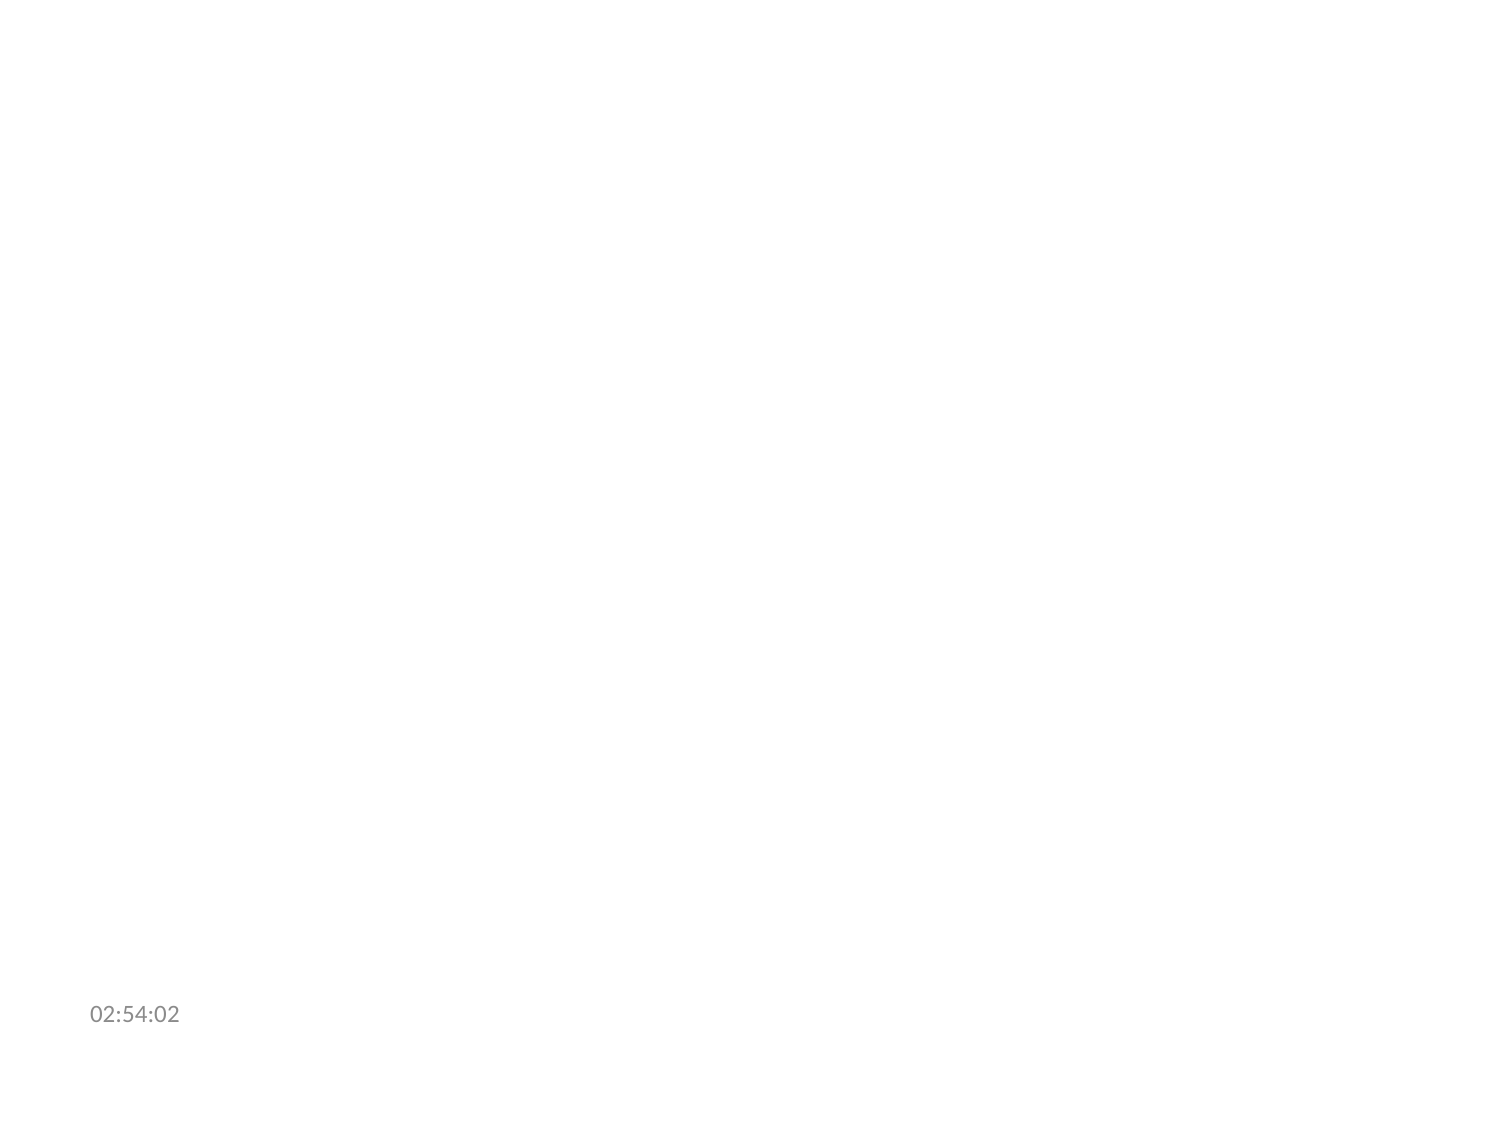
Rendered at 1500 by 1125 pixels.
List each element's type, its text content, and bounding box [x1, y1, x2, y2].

text_box 15:35:09 [75, 982, 425, 1043]
